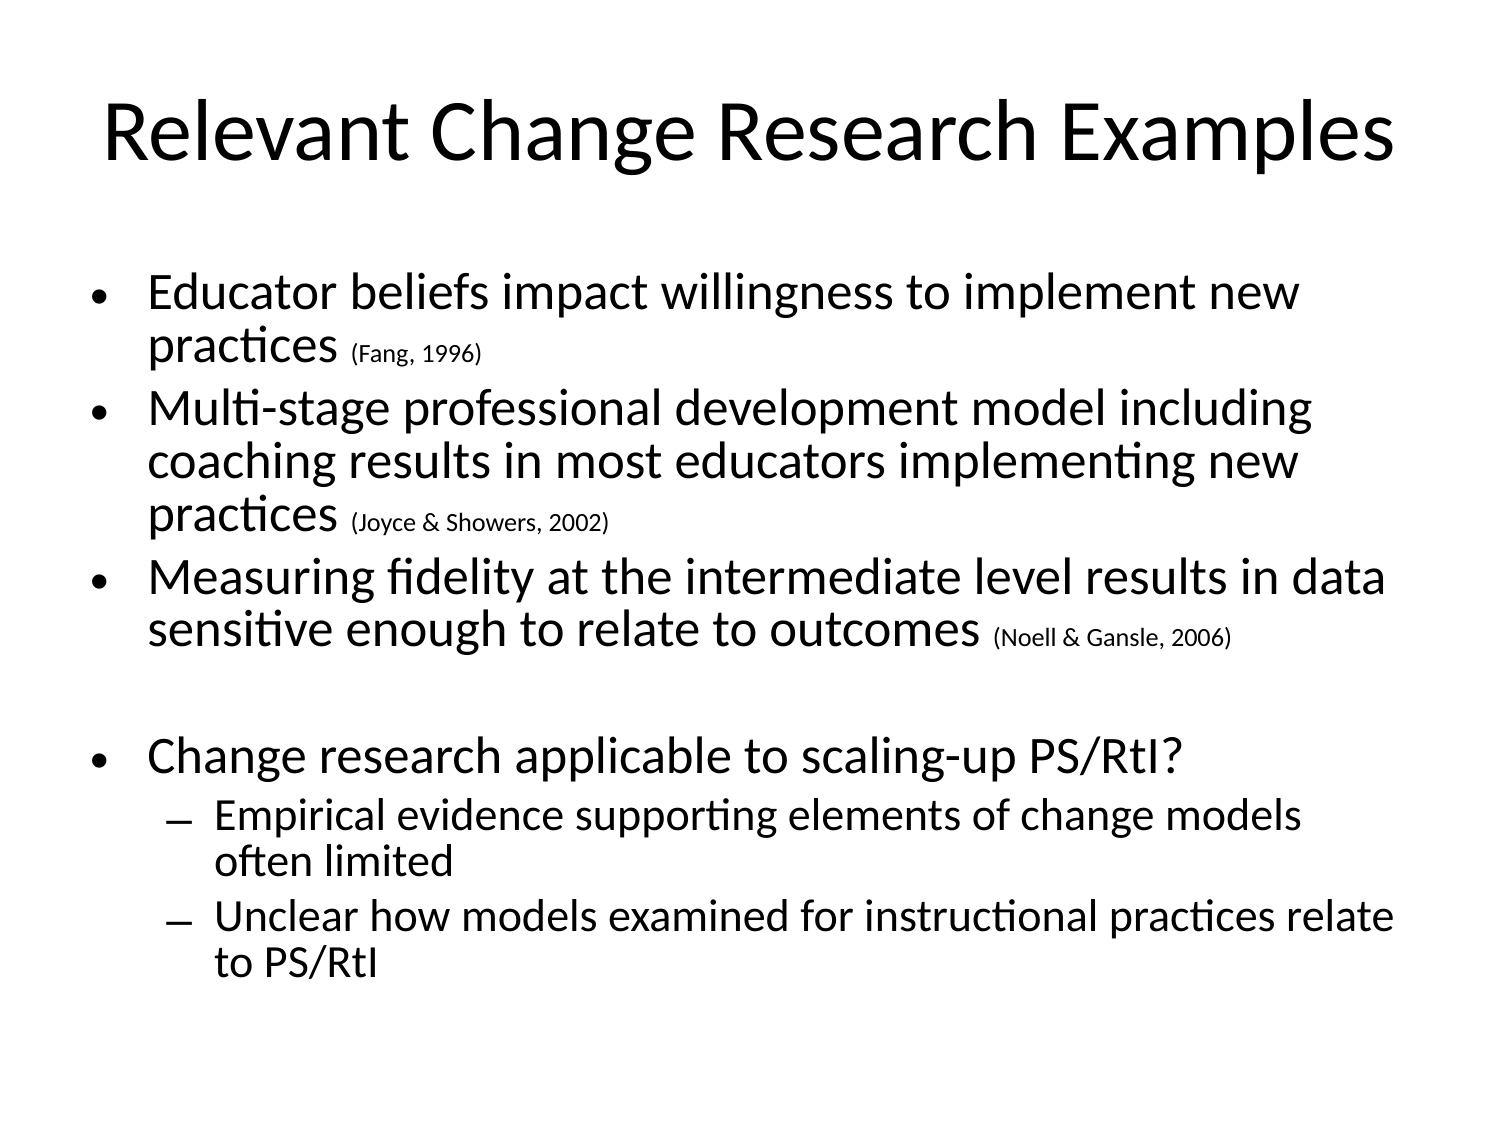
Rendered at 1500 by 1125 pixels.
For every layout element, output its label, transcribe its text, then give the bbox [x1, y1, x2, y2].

list Educator beliefs impact willingness to implement new practices (Fang, 1996) Multi-stage professional development model including coaching results in most educators implementing new practices (Joyce & Showers, 2002) Measuring fidelity at the intermediate level results in data sensitive enough to relate to outcomes (Noell & Gansle, 2006) Change research applicable to scaling-up PS/RtI? Empirical evidence supporting elements of change models often limited Unclear how models examined for instructional practices relate to PS/RtI [75, 262, 1425, 1005]
title Relevant Change Research Examples [75, 45, 1425, 233]
